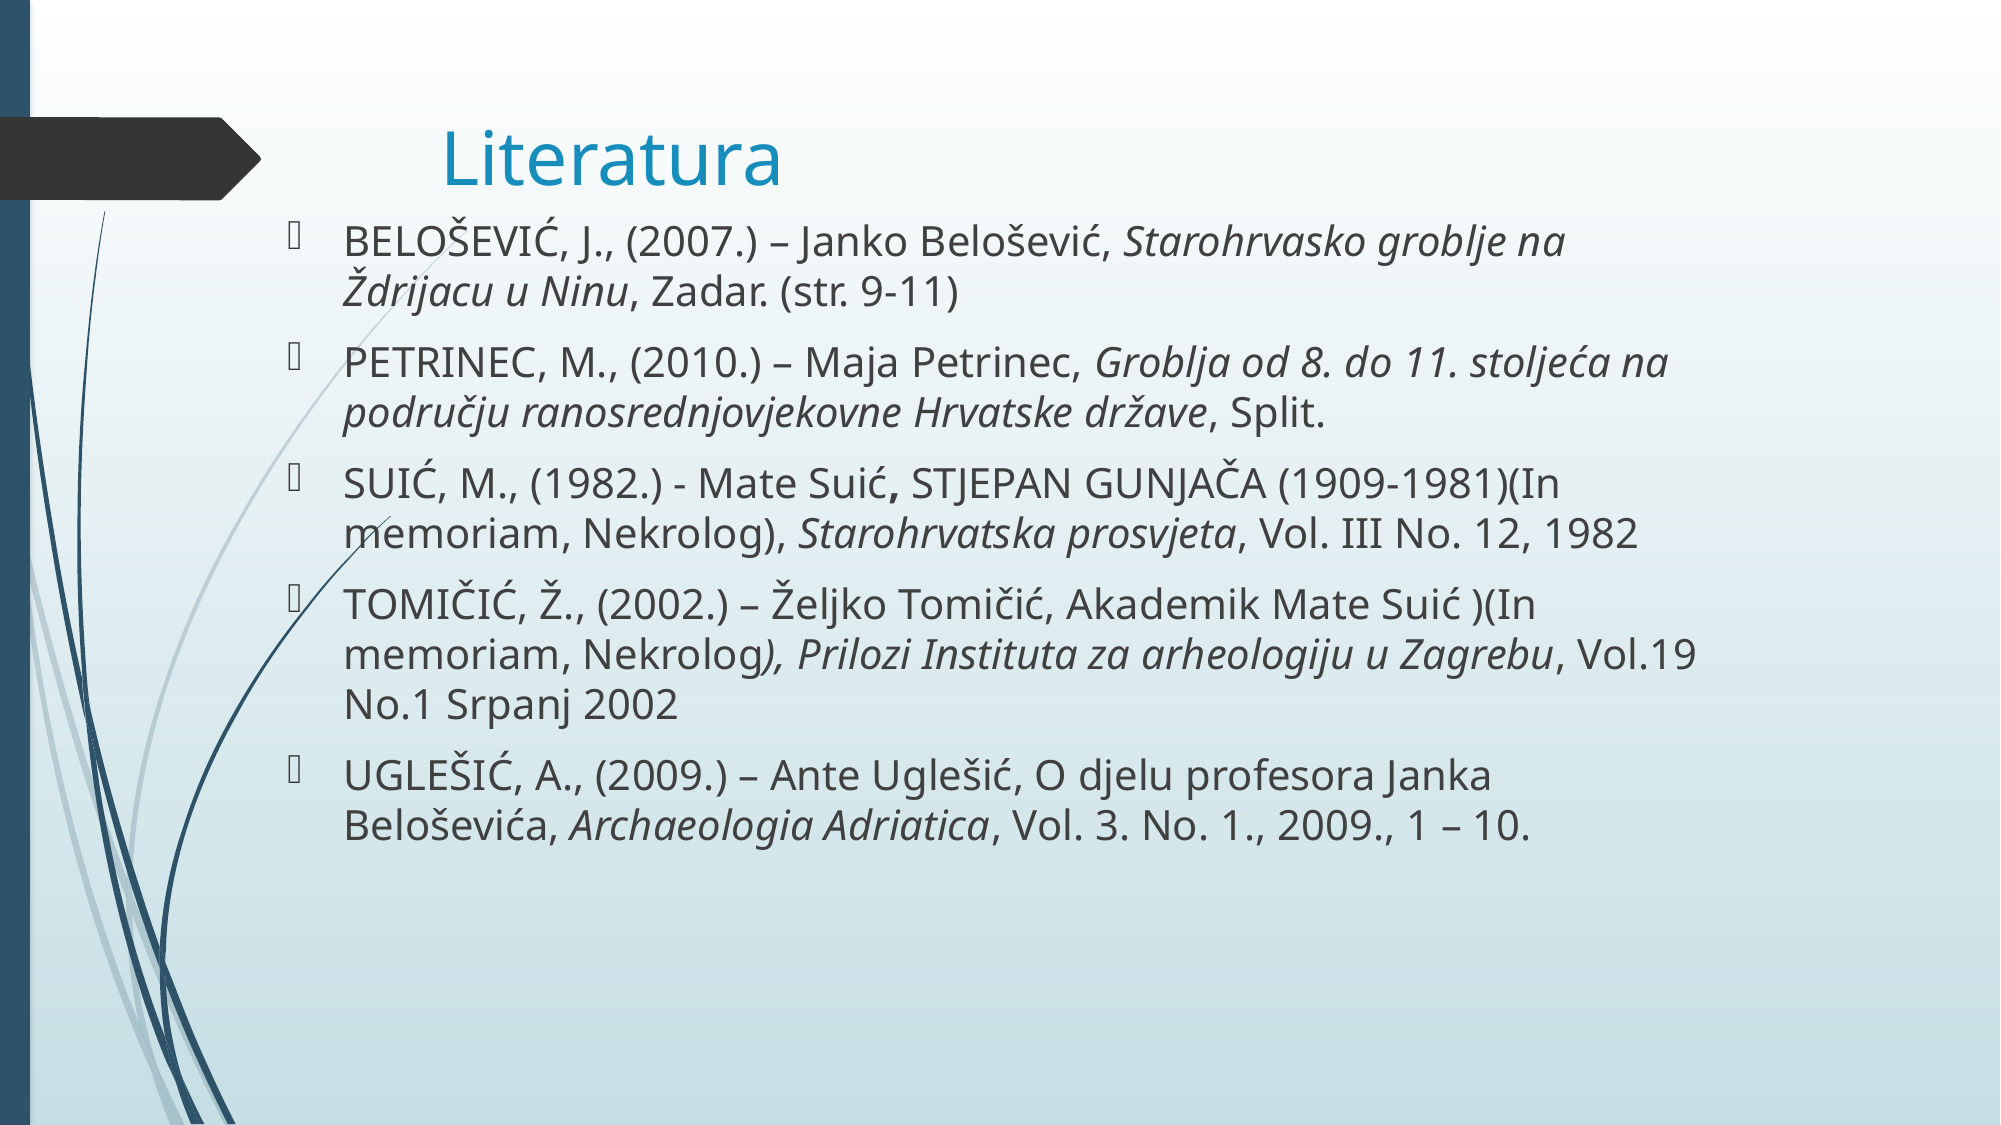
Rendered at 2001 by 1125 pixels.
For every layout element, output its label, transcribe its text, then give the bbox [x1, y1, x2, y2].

list BELOŠEVIĆ, J., (2007.) – Janko Belošević, Starohrvasko groblje na Ždrijacu u Ninu, Zadar. (str. 9-11) PETRINEC, M., (2010.) – Maja Petrinec, Groblja od 8. do 11. stoljeća na području ranosrednjovjekovne Hrvatske države, Split. SUIĆ, M., (1982.) - Mate Suić, STJEPAN GUNJAČA (1909-1981)(In memoriam, Nekrolog), Starohrvatska prosvjeta, Vol. III No. 12, 1982 TOMIČIĆ, Ž., (2002.) – Željko Tomičić, Akademik Mate Suić )(In memoriam, Nekrolog), Prilozi Instituta za arheologiju u Zagrebu, Vol.19 No.1 Srpanj 2002 UGLEŠIĆ, A., (2009.) – Ante Uglešić, O djelu profesora Janka Beloševića, Archaeologia Adriatica, Vol. 3. No. 1., 2009., 1 – 10. [272, 207, 1735, 828]
title Literatura [425, 102, 1888, 313]
